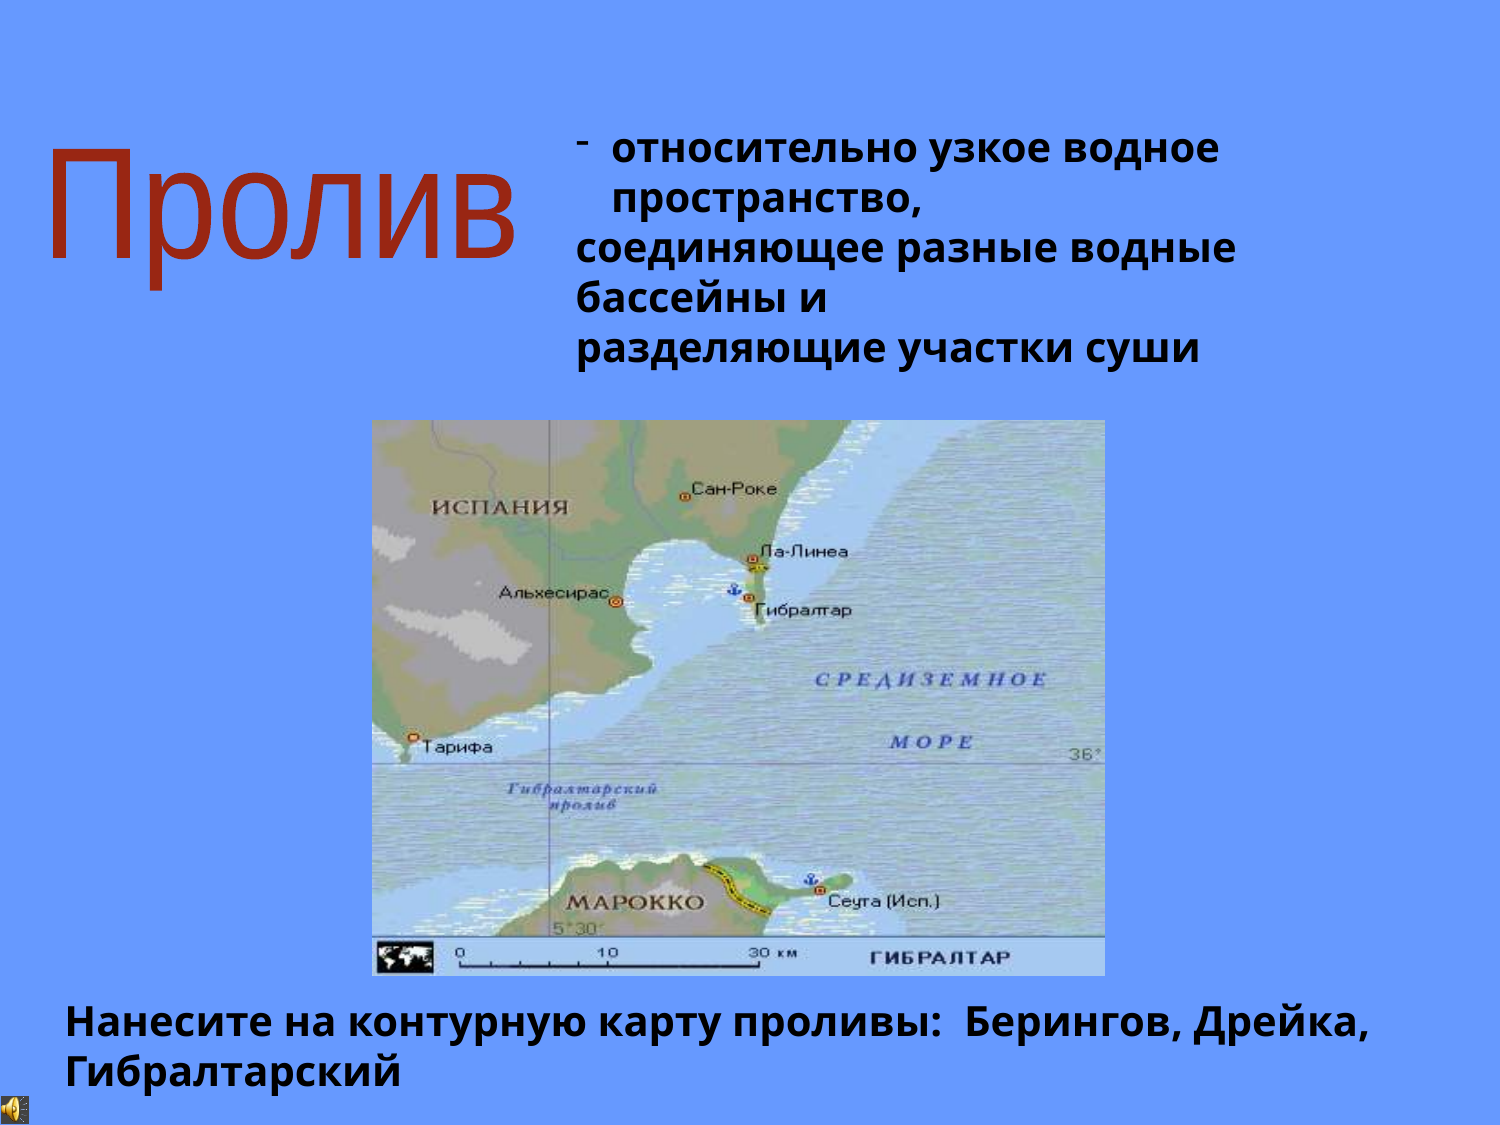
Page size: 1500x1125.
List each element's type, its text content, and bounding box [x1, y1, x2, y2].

picture [371, 420, 1105, 977]
picture [0, 1095, 30, 1125]
text_box Нанесите на контурную карту проливы: Берингов, Дрейка, Гибралтарский [49, 987, 1396, 1103]
text_box относительно узкое водное пространство, соединяющее разные водные бассейны и разделяющие участки суши [560, 113, 1440, 379]
